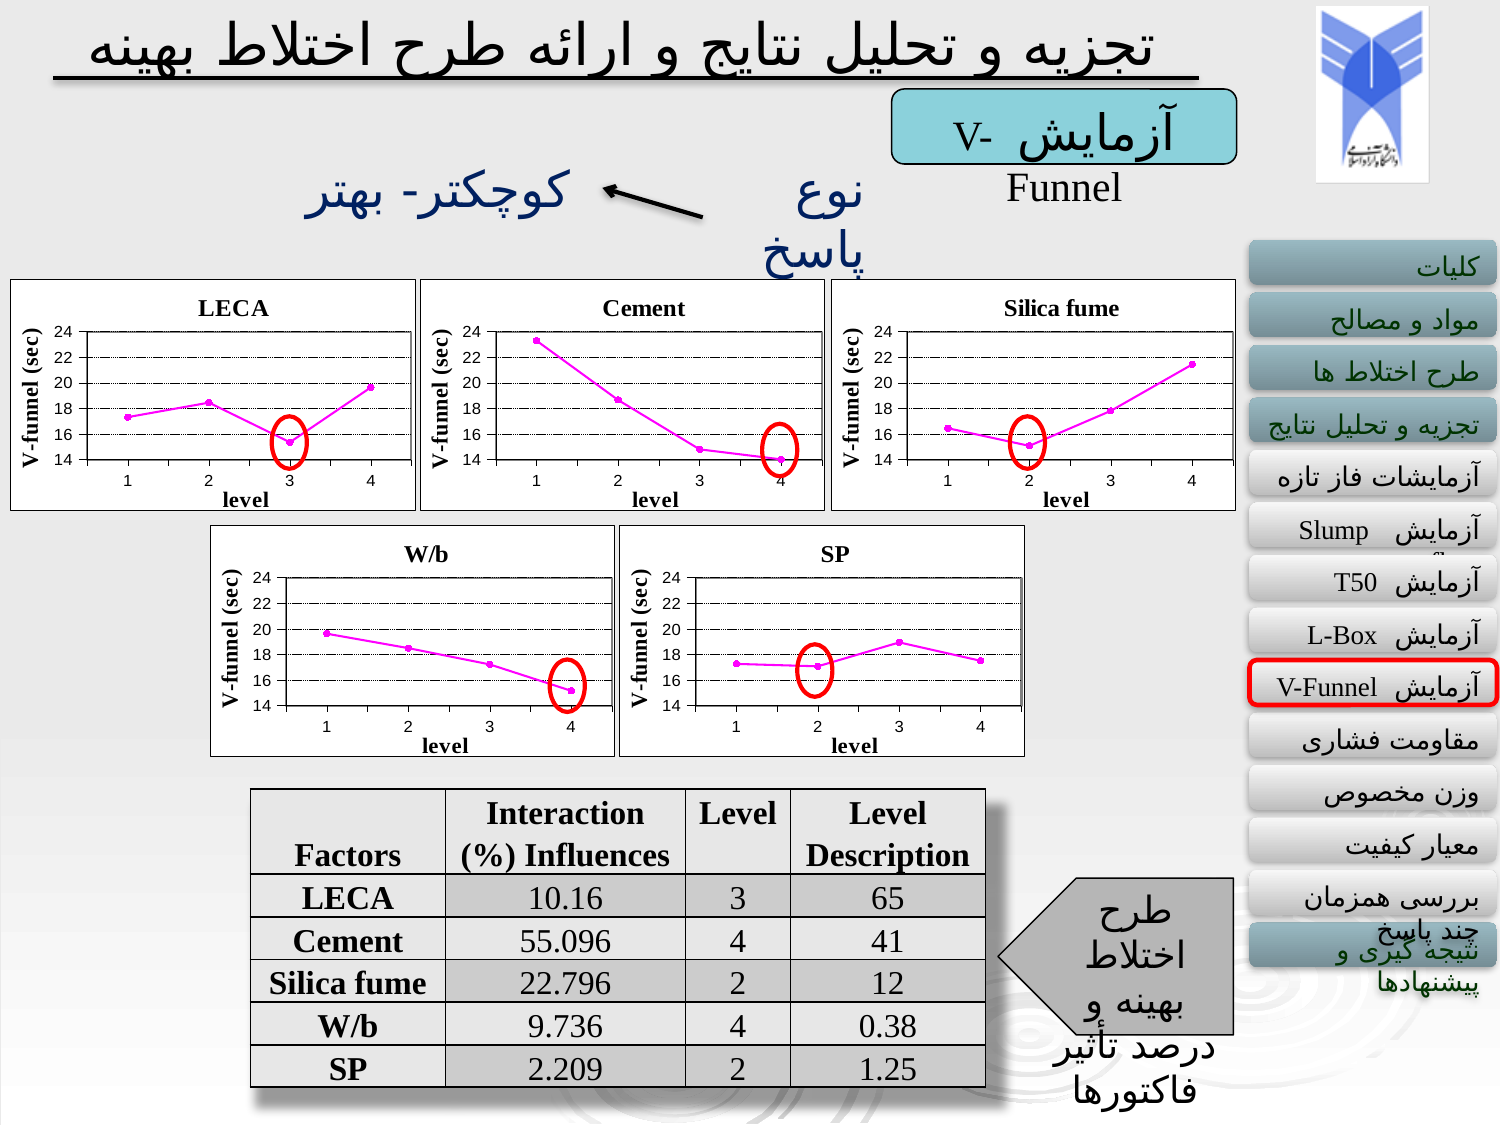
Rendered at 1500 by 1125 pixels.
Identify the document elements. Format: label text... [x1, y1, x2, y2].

chart [209, 524, 616, 766]
text_box آزمایش T50 [1249, 554, 1497, 600]
table_header Interaction Influences (%) [446, 790, 685, 873]
text_box آزمایشات فاز تازه [1249, 449, 1497, 495]
text_box مواد و مصالح [1249, 292, 1497, 338]
table_cell 4 [686, 918, 790, 959]
text_box کلیات [1249, 239, 1497, 285]
text_box کوچکتر- بهتر [289, 149, 585, 225]
text_box آزمايش Slump flow [1249, 502, 1497, 548]
chart [830, 278, 1237, 520]
text_box طرح اختلاط ها [1249, 344, 1497, 390]
table_header Level [686, 790, 790, 873]
table_header Level Description [791, 790, 985, 873]
subtitle تجزیه و تحلیل نتایج و ارائه طرح اختلاط بهینه [0, 0, 1246, 1125]
text_box طرح اختلاط بهینه و درصد تأثیر فاکتورها [997, 878, 1234, 1035]
table_cell 55.096 [446, 918, 685, 959]
table_cell 22.796 [446, 960, 685, 1001]
table_cell 41 [791, 918, 985, 959]
picture [1316, 6, 1432, 185]
text_box آزمايش V-Funnel [1249, 660, 1497, 705]
table_cell LECA [251, 875, 445, 916]
table_cell 3 [686, 875, 790, 916]
table_cell 10.16 [446, 875, 685, 916]
table_cell 65 [791, 875, 985, 916]
table_cell 0.38 [791, 1003, 985, 1044]
text_box نوع پاسخ [702, 149, 880, 279]
table_cell Cement [251, 918, 445, 959]
chart [10, 278, 416, 520]
text_box مقاومت فشاری [1249, 713, 1497, 758]
chart [619, 524, 1025, 766]
table_cell 4 [686, 1003, 790, 1044]
table_cell 9.736 [446, 1003, 685, 1044]
table_header Factors [251, 790, 445, 873]
table_cell 1.25 [791, 1046, 985, 1086]
text_box آزمايش V-Funnel [891, 88, 1237, 164]
table_cell 12 [791, 960, 985, 1001]
text_box نتیجه گیری و پیشنهادها [1249, 923, 1497, 968]
text_box وزن مخصوص [1249, 764, 1497, 810]
text_box تجزیه و تحلیل نتایج [1249, 397, 1497, 443]
table_cell Silica fume [251, 960, 445, 1001]
table_cell W/b [251, 1003, 445, 1044]
text_box آزمايش L-Box [1249, 607, 1497, 653]
table_cell 2 [686, 1046, 790, 1086]
text_box بررسی همزمان چند پاسخ [1249, 869, 1497, 915]
text_box معیار کیفیت [1249, 817, 1497, 863]
table_cell SP [251, 1046, 445, 1086]
table_cell 2.209 [446, 1046, 685, 1086]
table_cell 2 [686, 960, 790, 1001]
chart [419, 278, 826, 520]
